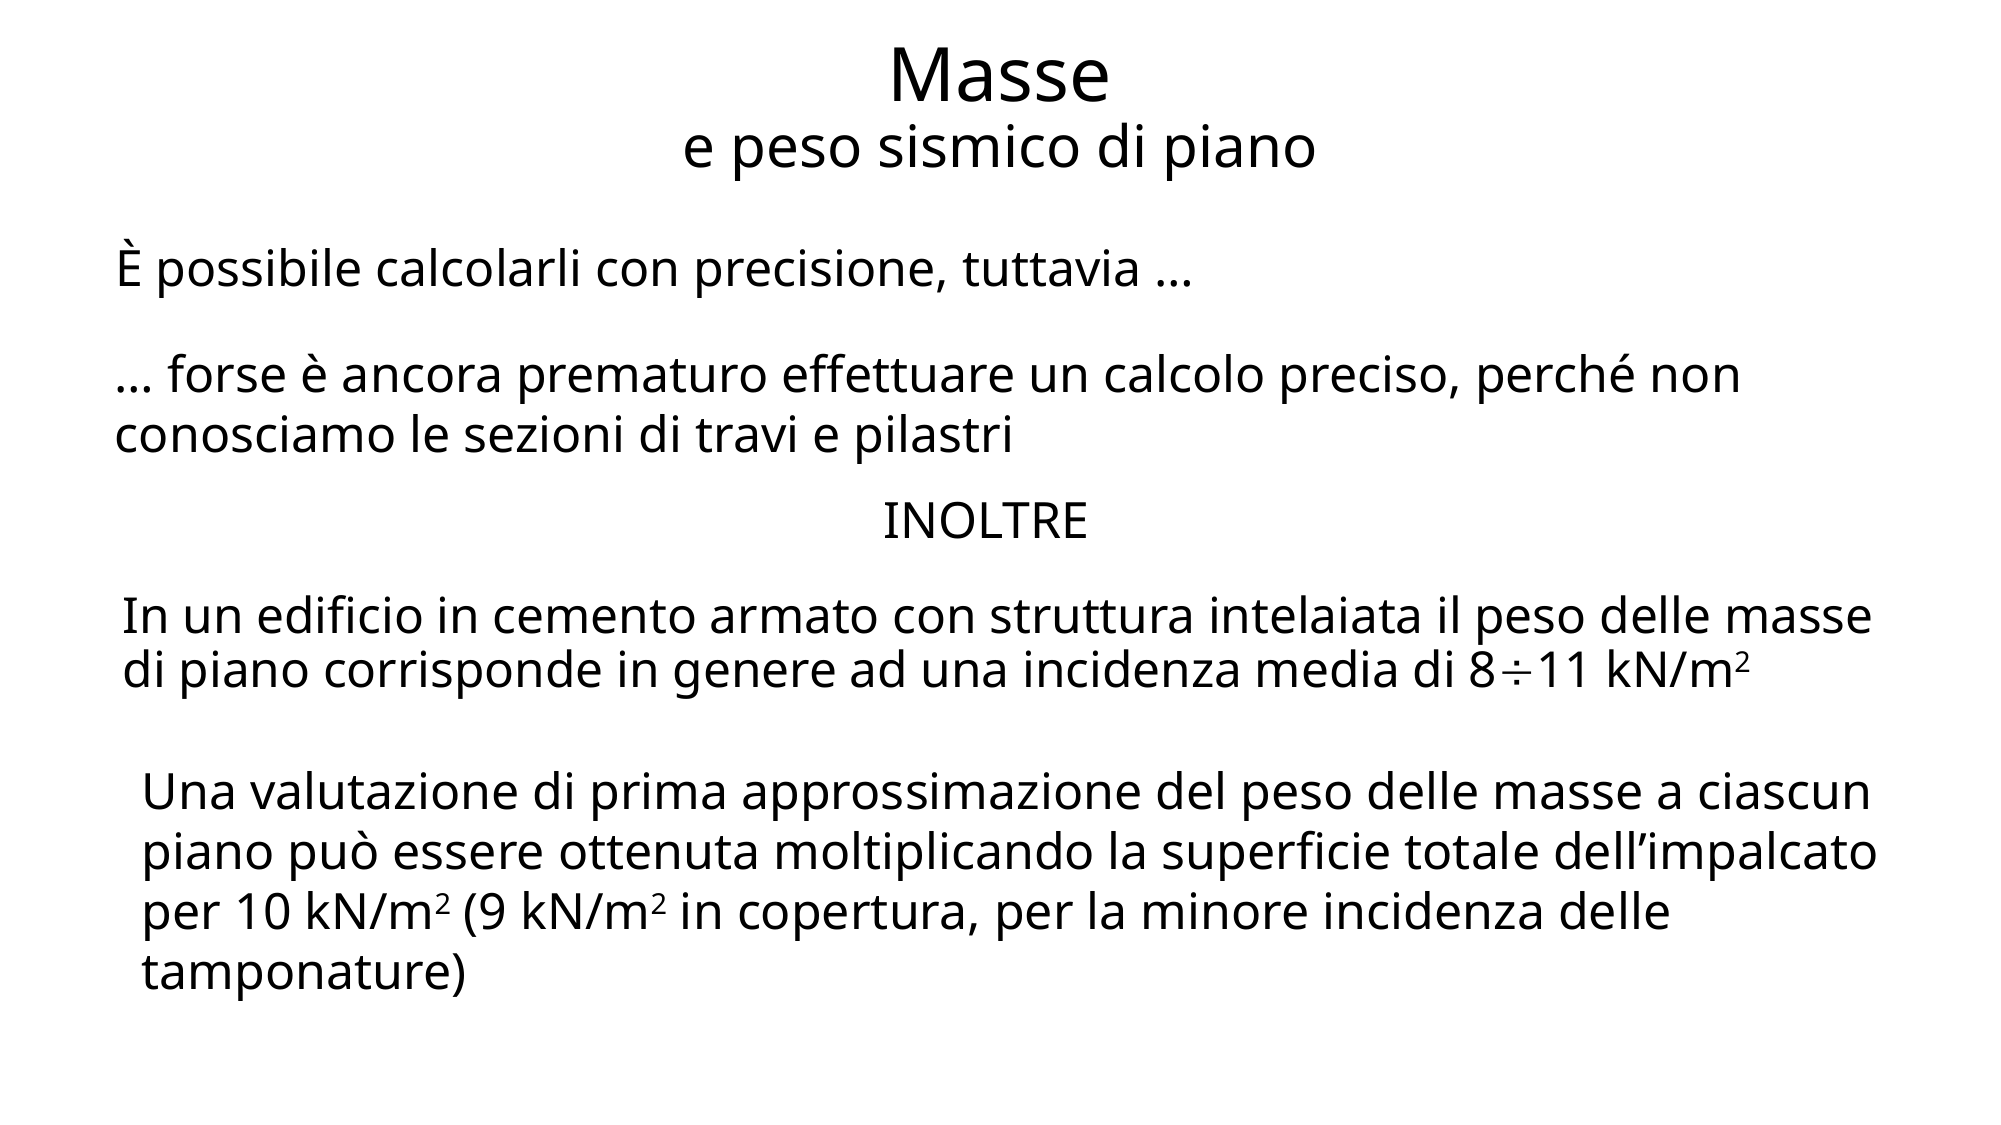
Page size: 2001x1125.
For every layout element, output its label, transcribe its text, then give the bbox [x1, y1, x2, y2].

text_box Una valutazione di prima approssimazione del peso delle masse a ciascun piano può essere ottenuta moltiplicando la superficie totale dell’impalcato per 10 kN/m2 (9 kN/m2 in copertura, per la minore incidenza delle tamponature) [70, 752, 1902, 943]
list È possibile calcolarli con precisione, tuttavia … [70, 236, 1902, 315]
title Masse e peso sismico di piano [137, 0, 1863, 218]
text_box … forse è ancora prematuro effettuare un calcolo preciso, perché non conosciamo le sezioni di travi e pilastri [70, 335, 1902, 479]
text_box In un edificio in cemento armato con struttura intelaiata il peso delle masse di piano corrisponde in genere ad una incidenza media di 811 kN/m2 [70, 583, 1902, 714]
text_box INOLTRE [70, 481, 1902, 561]
